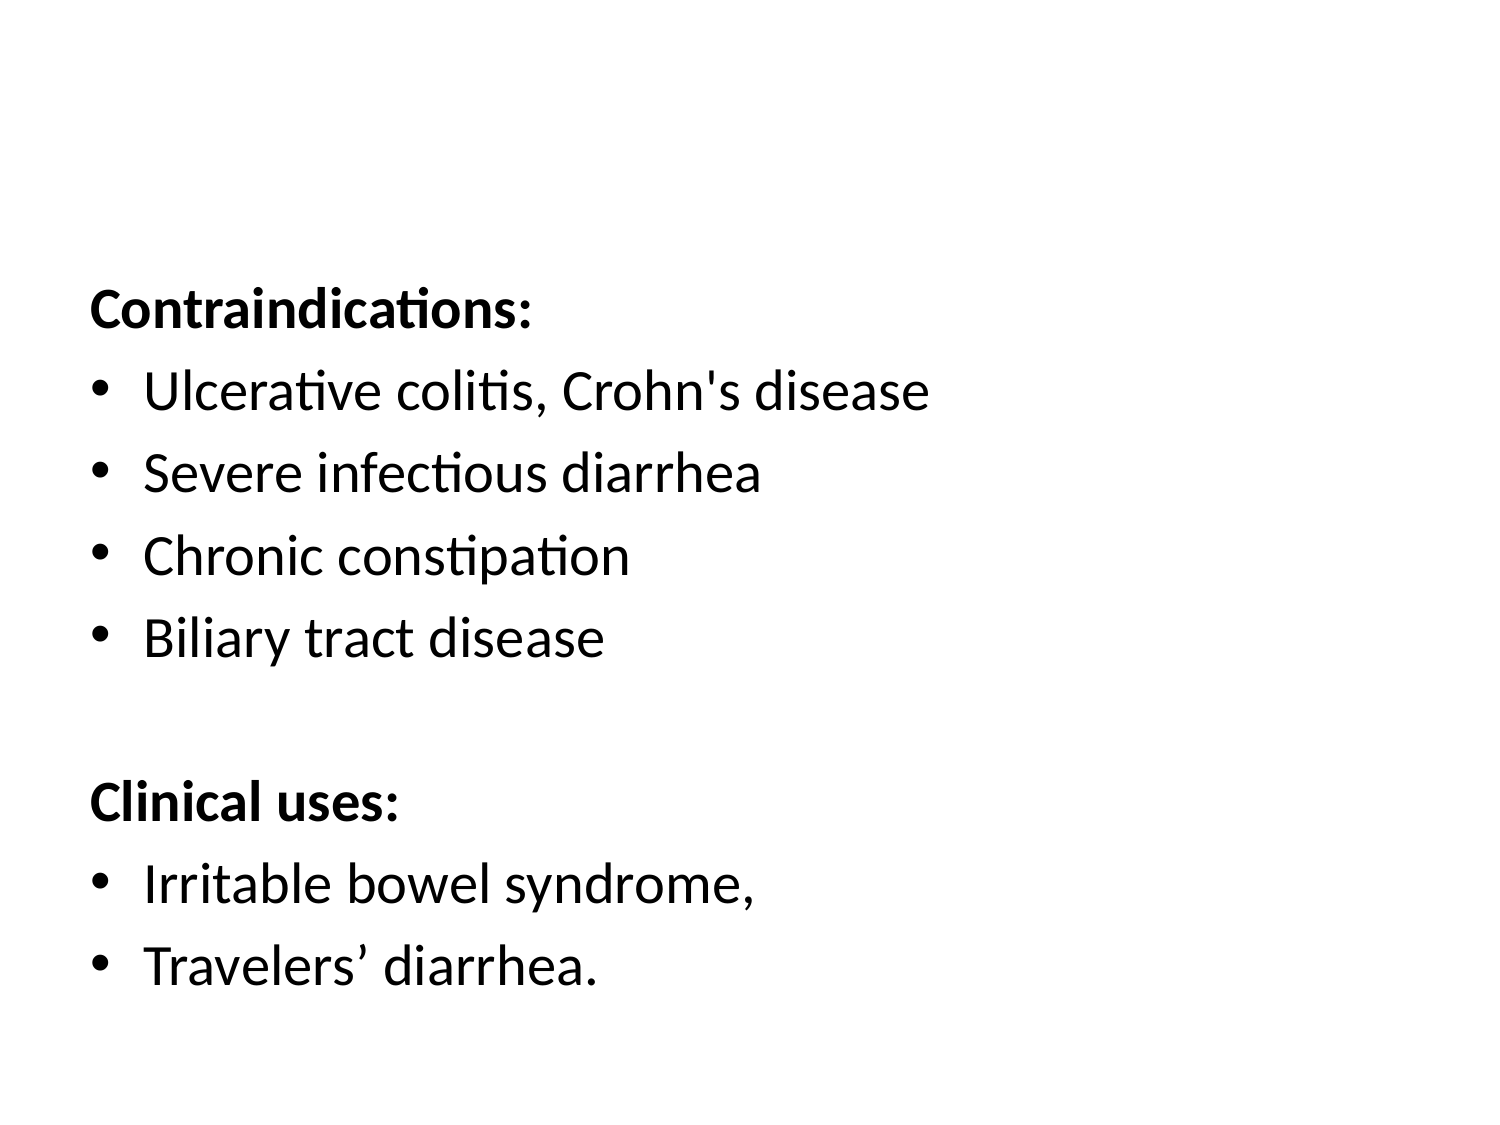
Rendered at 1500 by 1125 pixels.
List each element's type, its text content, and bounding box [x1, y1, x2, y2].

list Contraindications: Ulcerative colitis, Crohn's disease Severe infectious diarrhea Chronic constipation Biliary tract disease Clinical uses: Irritable bowel syndrome, Travelers’ diarrhea. [75, 262, 1425, 1005]
